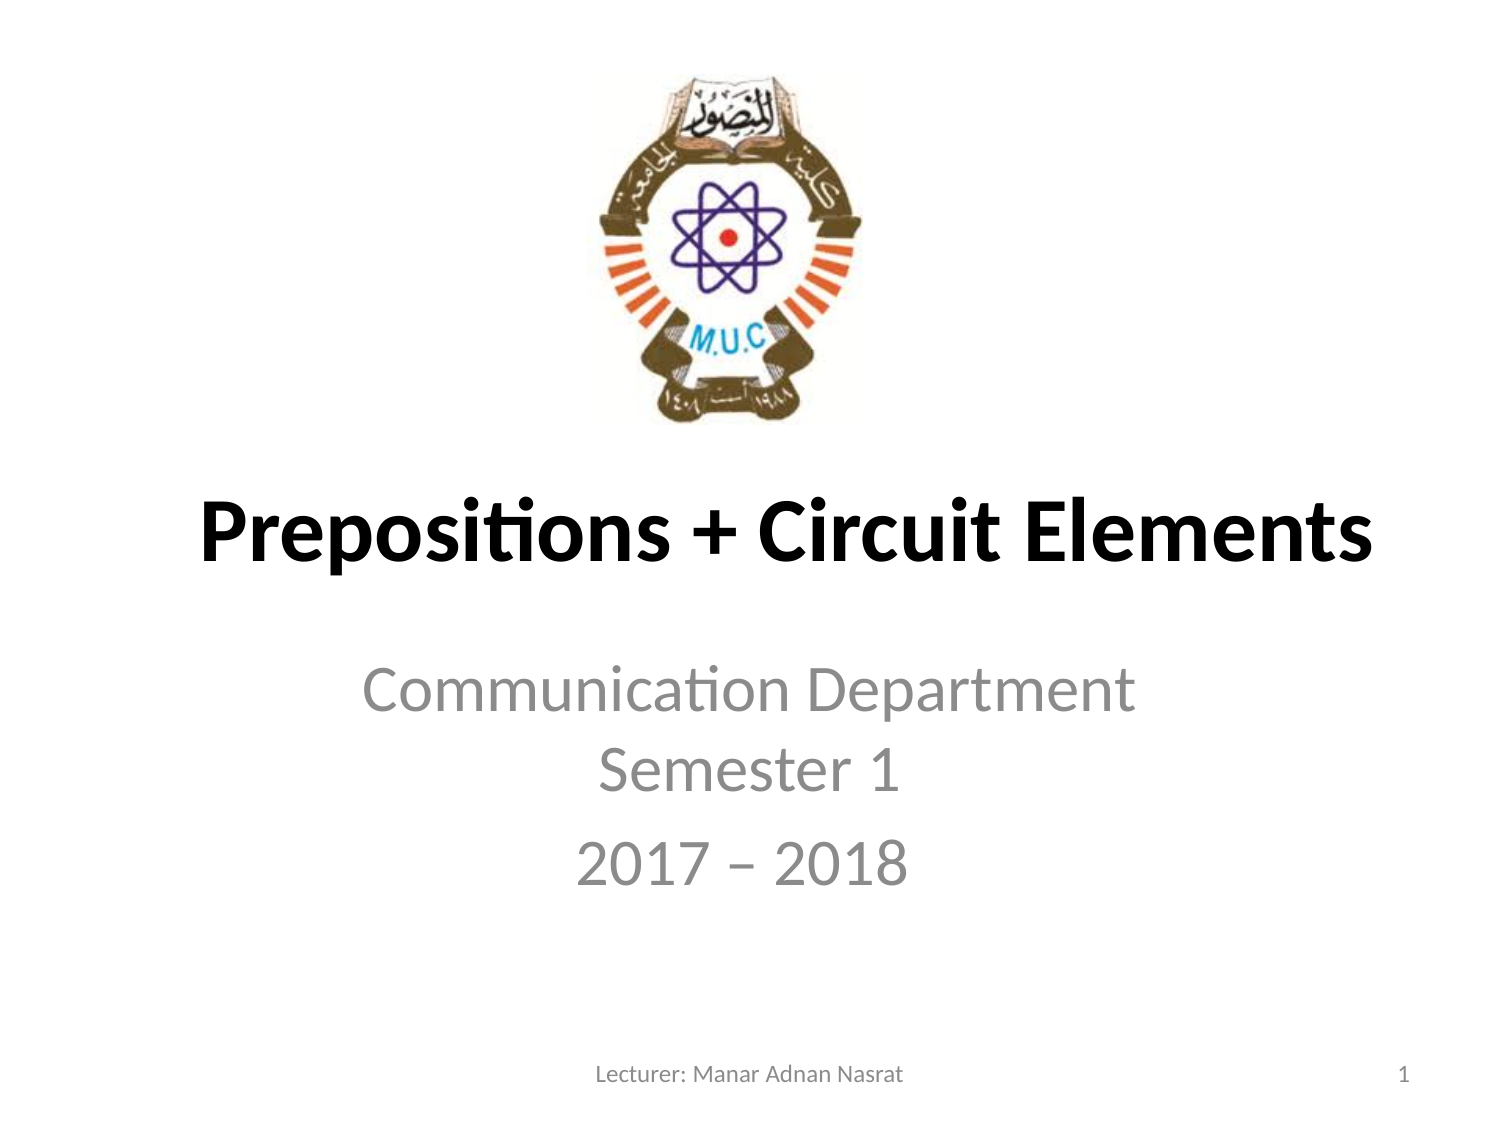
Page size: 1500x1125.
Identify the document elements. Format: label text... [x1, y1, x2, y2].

footer Lecturer: Manar Adnan Nasrat [512, 1042, 988, 1103]
picture [587, 74, 869, 426]
title Prepositions + Circuit Elements [112, 437, 1463, 613]
subtitle Communication Department Semester 1 2017 – 2018 [225, 637, 1275, 925]
slide_number 1 [1074, 1042, 1425, 1103]
